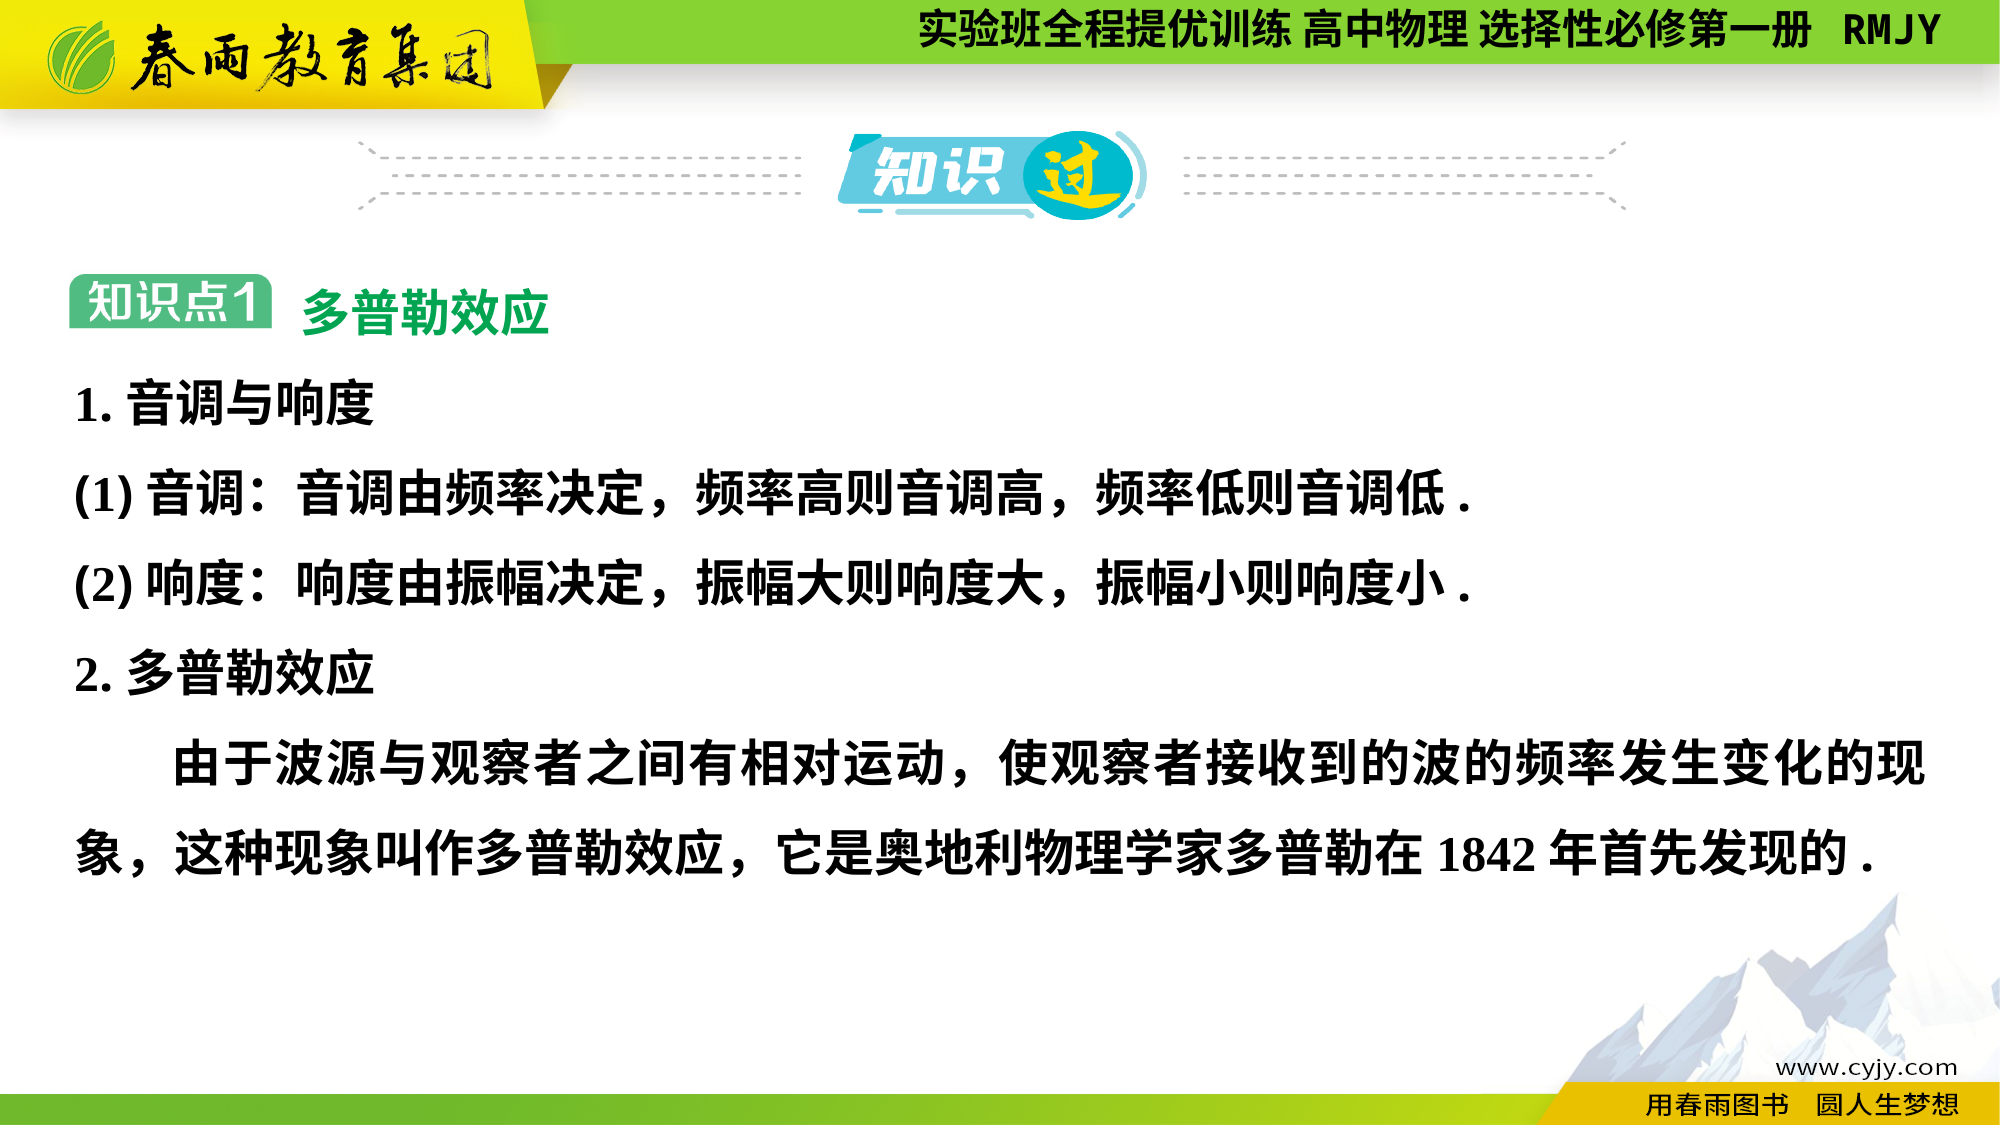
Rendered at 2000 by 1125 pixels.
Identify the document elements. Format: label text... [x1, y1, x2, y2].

list 多普勒效应 1.音调与响度 (1)音调：音调由频率决定，频率高则音调高，频率低则音调低. (2)响度：响度由振幅决定，振幅大则响度大，振幅小则响度小. 2.多普勒效应 由于波源与观察者之间有相对运动，使观察者接收到的波的频率发生变化的现象，这种现象叫作多普勒效应，它是奥地利物理学家多普勒在1842年首先发现的. [59, 243, 1944, 884]
picture [0, 0, 2000, 1125]
